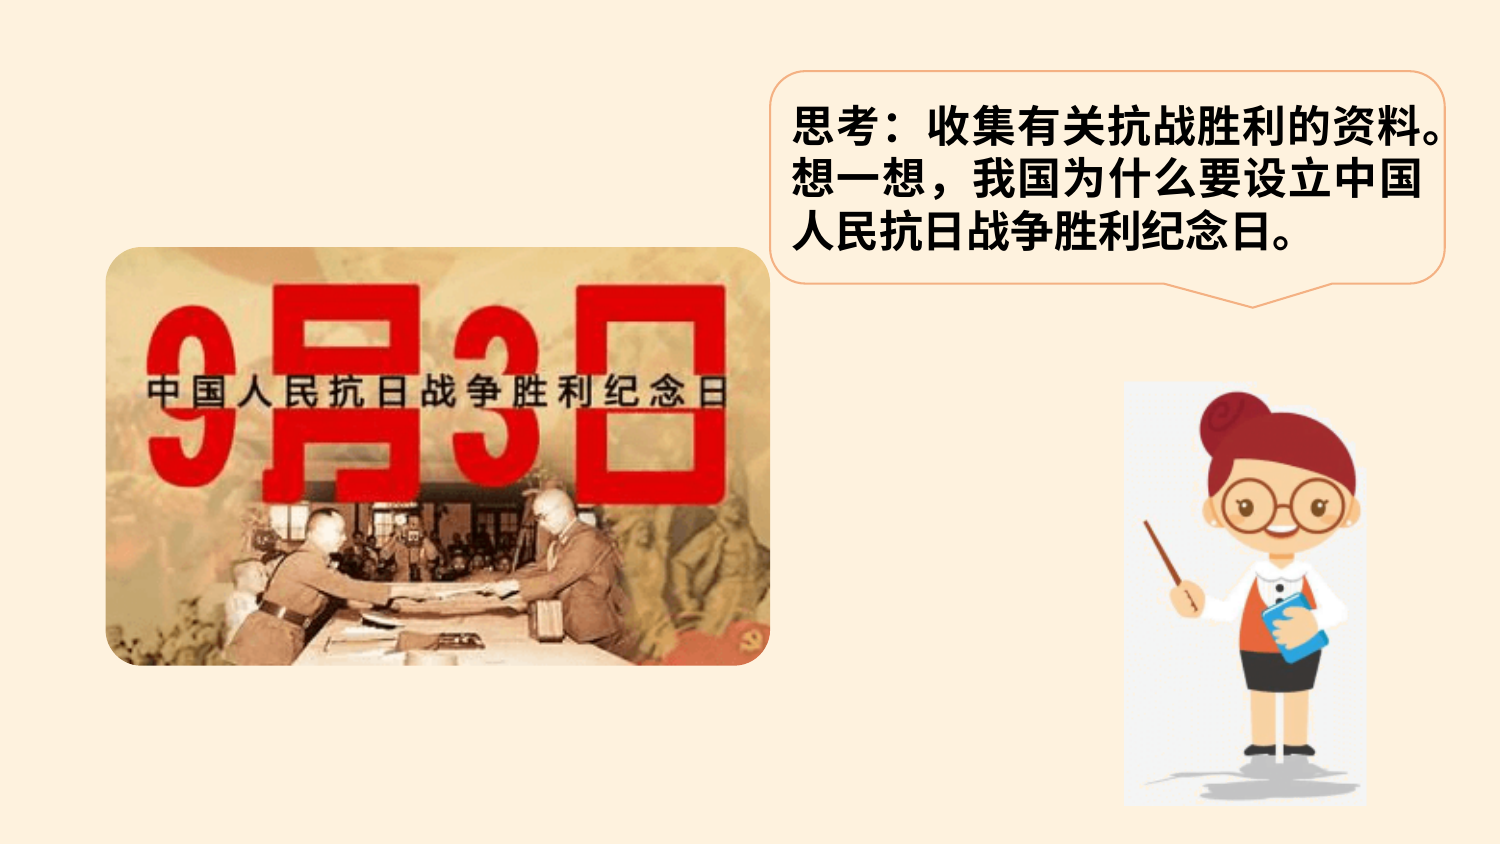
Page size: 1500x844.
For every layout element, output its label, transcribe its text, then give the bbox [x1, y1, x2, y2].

picture [0, 0, 1500, 844]
text_box 思考：收集有关抗战胜利的资料。想一想，我国为什么要设立中国人民抗日战争胜利纪念日。 [769, 70, 1446, 309]
